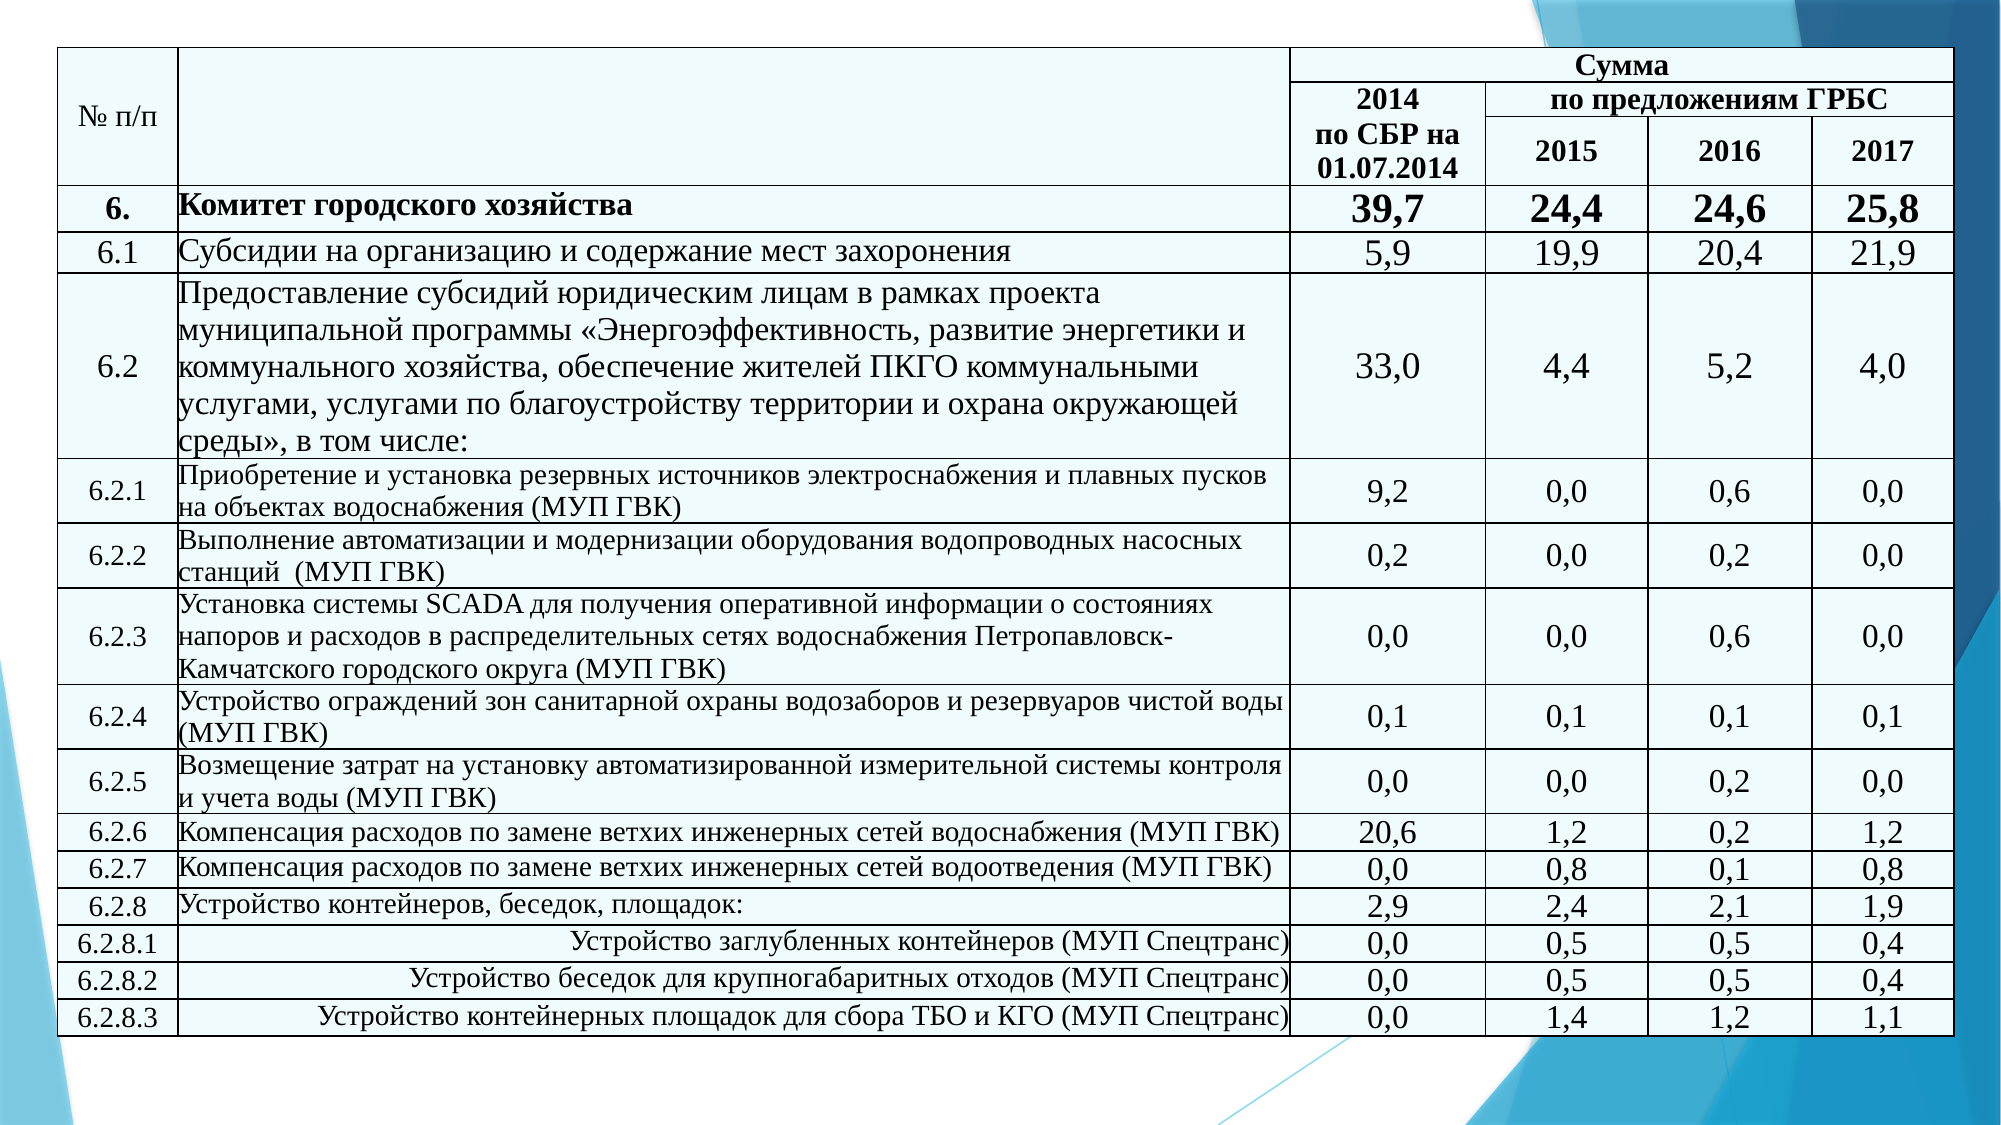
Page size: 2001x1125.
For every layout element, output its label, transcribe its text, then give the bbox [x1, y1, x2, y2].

table_cell 0,5 [1486, 963, 1647, 998]
table_cell 6.2.7 [58, 852, 177, 887]
table_cell 6.1 [58, 233, 177, 272]
table_cell 9,2 [1291, 459, 1485, 522]
table_cell Устройство заглубленных контейнеров (МУП Спецтранс) [179, 926, 1289, 961]
table_cell 4,0 [1813, 274, 1953, 458]
table_cell 24,6 [1649, 186, 1811, 231]
table_cell 2,1 [1649, 889, 1811, 924]
table_cell 0,0 [1486, 459, 1647, 522]
table_cell 19,9 [1486, 233, 1647, 272]
table_cell 4,4 [1486, 274, 1647, 458]
table_cell 0,2 [1291, 524, 1485, 587]
table_cell 1,4 [1486, 1000, 1647, 1035]
table_cell по предложениям ГРБС [1486, 83, 1953, 116]
table_cell 0,0 [1486, 524, 1647, 587]
table_cell 33,0 [1291, 274, 1485, 458]
table_cell 6.2.8.3 [58, 1000, 177, 1035]
table_cell 0,0 [1813, 750, 1953, 813]
table_cell 1,2 [1486, 814, 1647, 850]
table_cell 2017 [1813, 117, 1953, 185]
table_cell Возмещение затрат на установку автоматизированной измерительной системы контроля и учета воды (МУП ГВК) [179, 750, 1289, 813]
table_cell 0,0 [1291, 1000, 1485, 1035]
table_cell 6. [58, 186, 177, 231]
table_cell 0,0 [1291, 589, 1485, 684]
table_cell 0,0 [1486, 750, 1647, 813]
table_cell Установка системы SCADA для получения оперативной информации о состояниях напоров и расходов в распределительных сетях водоснабжения Петропавловск-Камчатского городского округа (МУП ГВК) [179, 589, 1289, 684]
table_cell 0,4 [1813, 926, 1953, 961]
table_cell Устройство контейнерных площадок для сбора ТБО и КГО (МУП Спецтранс) [179, 1000, 1289, 1035]
table_cell 2,4 [1486, 889, 1647, 924]
table_cell 0,0 [1291, 750, 1485, 813]
table_cell 6.2.6 [58, 814, 177, 850]
table_cell 5,9 [1291, 233, 1485, 272]
table_cell 0,1 [1813, 685, 1953, 748]
table_cell Устройство беседок для крупногабаритных отходов (МУП Спецтранс) [179, 963, 1289, 998]
table_header Сумма [1291, 48, 1953, 81]
table_cell 6.2.4 [58, 685, 177, 748]
table_cell Компенсация расходов по замене ветхих инженерных сетей водоотведения (МУП ГВК) [179, 852, 1289, 887]
table_cell 0,5 [1649, 963, 1811, 998]
table_cell 0,0 [1813, 459, 1953, 522]
table_cell Предоставление субсидий юридическим лицам в рамках проекта муниципальной программы «Энергоэффективность, развитие энергетики и коммунального хозяйства, обеспечение жителей ПКГО коммунальными услугами, услугами по благоустройству территории и охрана окружающей среды», в том числе: [179, 274, 1289, 458]
table_cell 0,1 [1291, 685, 1485, 748]
table_cell 0,5 [1649, 926, 1811, 961]
table_cell 0,0 [1291, 926, 1485, 961]
table_cell 1,2 [1813, 814, 1953, 850]
table_cell 0,1 [1649, 685, 1811, 748]
table_cell 0,8 [1486, 852, 1647, 887]
table_cell 6.2.8.1 [58, 926, 177, 961]
table_cell 2014 по СБР на 01.07.2014 [1291, 83, 1485, 185]
table_cell 6.2.5 [58, 750, 177, 813]
table_cell 5,2 [1649, 274, 1811, 458]
table_cell 0,5 [1486, 926, 1647, 961]
table_cell 1,1 [1813, 1000, 1953, 1035]
table_cell 0,0 [1291, 963, 1485, 998]
table_cell 0,1 [1486, 685, 1647, 748]
table_cell 2015 [1486, 117, 1647, 185]
table_cell 6.2.1 [58, 459, 177, 522]
table_cell 20,4 [1649, 233, 1811, 272]
table_cell 0,6 [1649, 589, 1811, 684]
table_cell Комитет городского хозяйства [179, 186, 1289, 231]
table_cell 0,2 [1649, 814, 1811, 850]
table_cell 24,4 [1486, 186, 1647, 231]
table_cell 20,6 [1291, 814, 1485, 850]
table_cell 1,9 [1813, 889, 1953, 924]
table_cell Субсидии на организацию и содержание мест захоронения [179, 233, 1289, 272]
table_cell Приобретение и установка резервных источников электроснабжения и плавных пусков на объектах водоснабжения (МУП ГВК) [179, 459, 1289, 522]
table_header [179, 48, 1289, 185]
table_cell Устройство ограждений зон санитарной охраны водозаборов и резервуаров чистой воды (МУП ГВК) [179, 685, 1289, 748]
table_cell 1,2 [1649, 1000, 1811, 1035]
table_cell 0,8 [1813, 852, 1953, 887]
table_cell 6.2 [58, 274, 177, 458]
table_cell 0,2 [1649, 524, 1811, 587]
table_cell 0,4 [1813, 963, 1953, 998]
table_cell 25,8 [1813, 186, 1953, 231]
table_cell 6.2.3 [58, 589, 177, 684]
table_cell 0,0 [1291, 852, 1485, 887]
table_cell 21,9 [1813, 233, 1953, 272]
table_cell Выполнение автоматизации и модернизации оборудования водопроводных насосных станций (МУП ГВК) [179, 524, 1289, 587]
table_cell 2,9 [1291, 889, 1485, 924]
table_cell 0,6 [1649, 459, 1811, 522]
table_cell 0,1 [1649, 852, 1811, 887]
table_cell Компенсация расходов по замене ветхих инженерных сетей водоснабжения (МУП ГВК) [179, 814, 1289, 850]
table_cell 2016 [1649, 117, 1811, 185]
table_cell 6.2.2 [58, 524, 177, 587]
table_cell Устройство контейнеров, беседок, площадок: [179, 889, 1289, 924]
table_cell 0,0 [1486, 589, 1647, 684]
table_cell 0,0 [1813, 524, 1953, 587]
table_header № п/п [58, 48, 177, 185]
table_cell 6.2.8.2 [58, 963, 177, 998]
table_cell 39,7 [1291, 186, 1485, 231]
table_cell 0,2 [1649, 750, 1811, 813]
table_cell 6.2.8 [58, 889, 177, 924]
table_cell 0,0 [1813, 589, 1953, 684]
